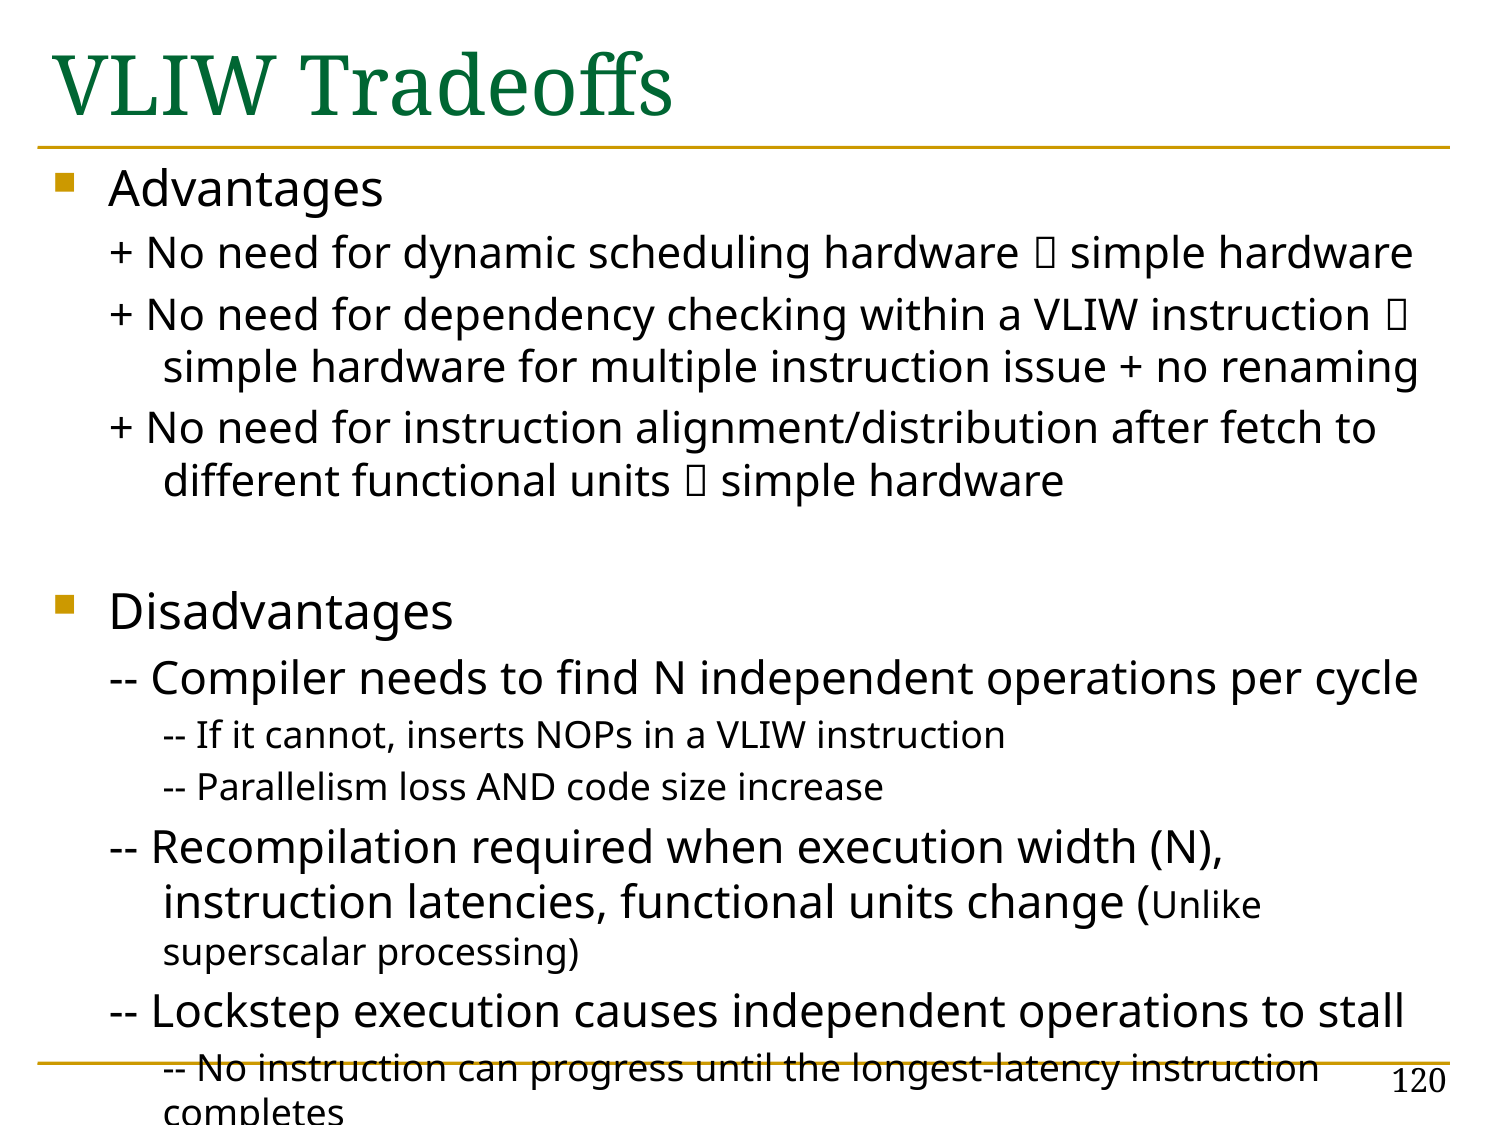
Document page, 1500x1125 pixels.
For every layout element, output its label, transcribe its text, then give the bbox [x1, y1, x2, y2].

slide_number 120 [1111, 1036, 1462, 1112]
title VLIW Tradeoffs [37, 24, 1450, 148]
list Advantages + No need for dynamic scheduling hardware  simple hardware + No need for dependency checking within a VLIW instruction  simple hardware for multiple instruction issue + no renaming + No need for instruction alignment/distribution after fetch to different functional units  simple hardware Disadvantages -- Compiler needs to find N independent operations per cycle -- If it cannot, inserts NOPs in a VLIW instruction -- Parallelism loss AND code size increase -- Recompilation required when execution width (N), instruction latencies, functional units change (Unlike superscalar processing) -- Lockstep execution causes independent operations to stall -- No instruction can progress until the longest-latency instruction completes [37, 148, 1450, 1001]
